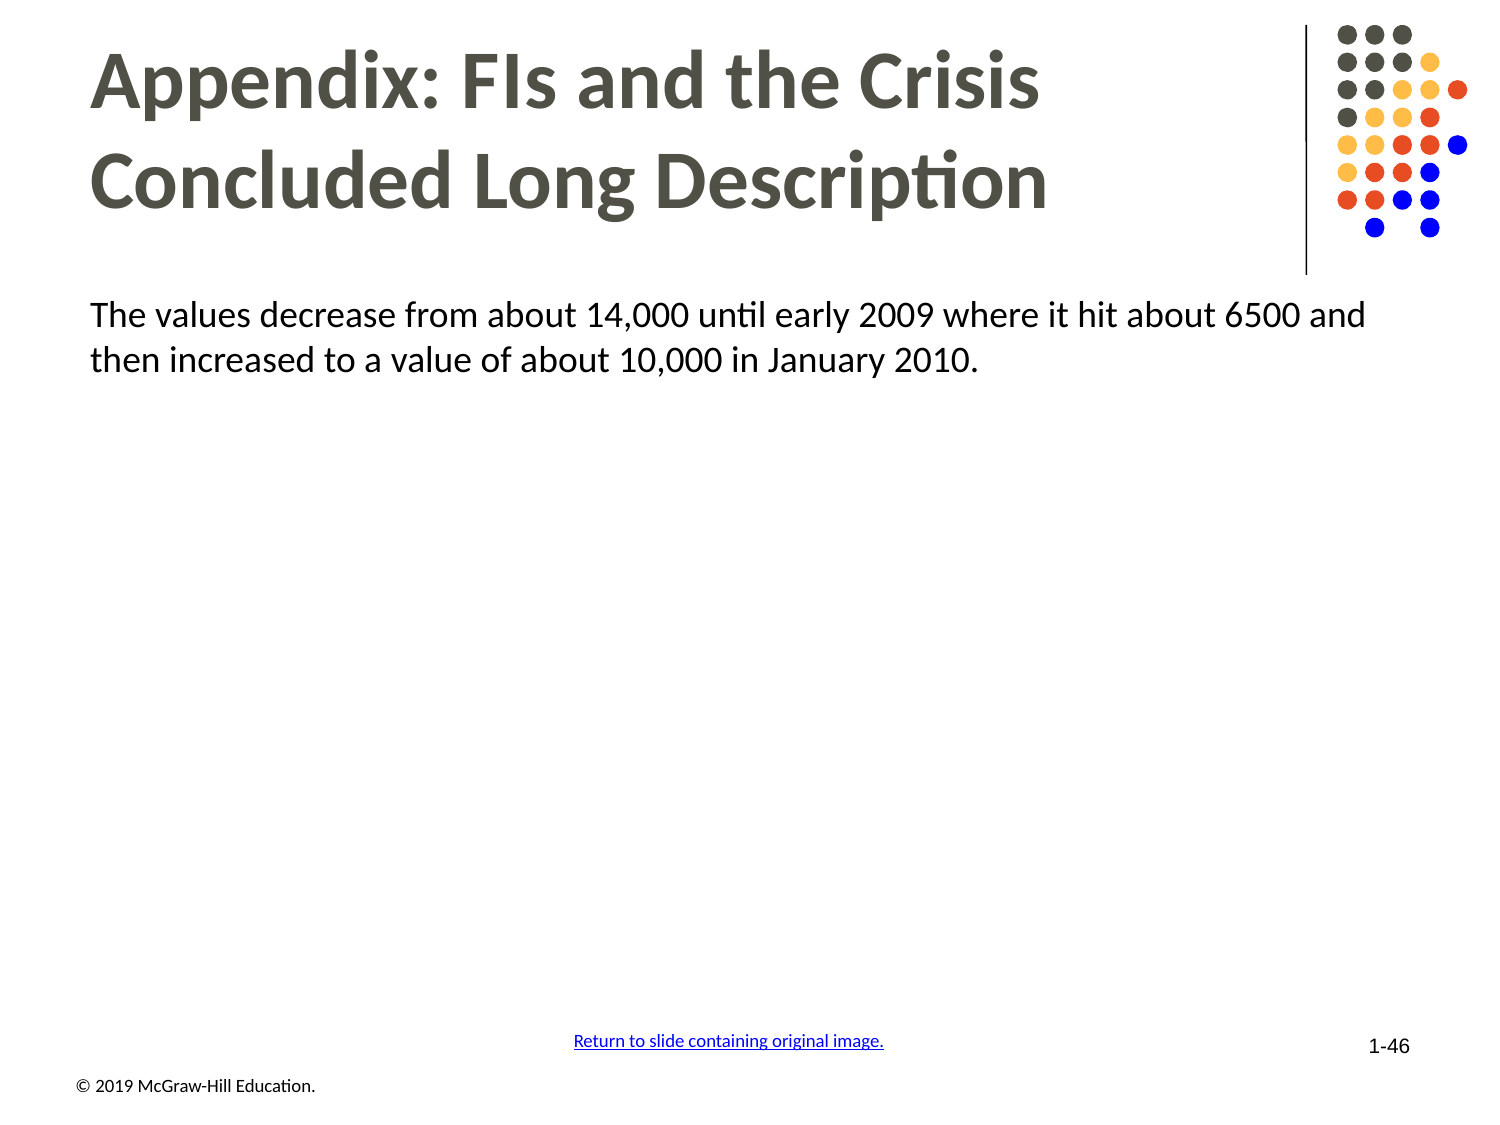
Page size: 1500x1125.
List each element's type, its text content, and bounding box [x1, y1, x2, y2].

list Return to slide containing original image. [526, 1021, 932, 1075]
list The values decrease from about 14,000 until early 2009 where it hit about 6500 and then increased to a value of about 10,000 in January 2010. [75, 282, 1425, 459]
slide_number 1-46 [1074, 1025, 1425, 1100]
title Appendix: F I s and the Crisis Concluded Long Description [75, 20, 1313, 233]
